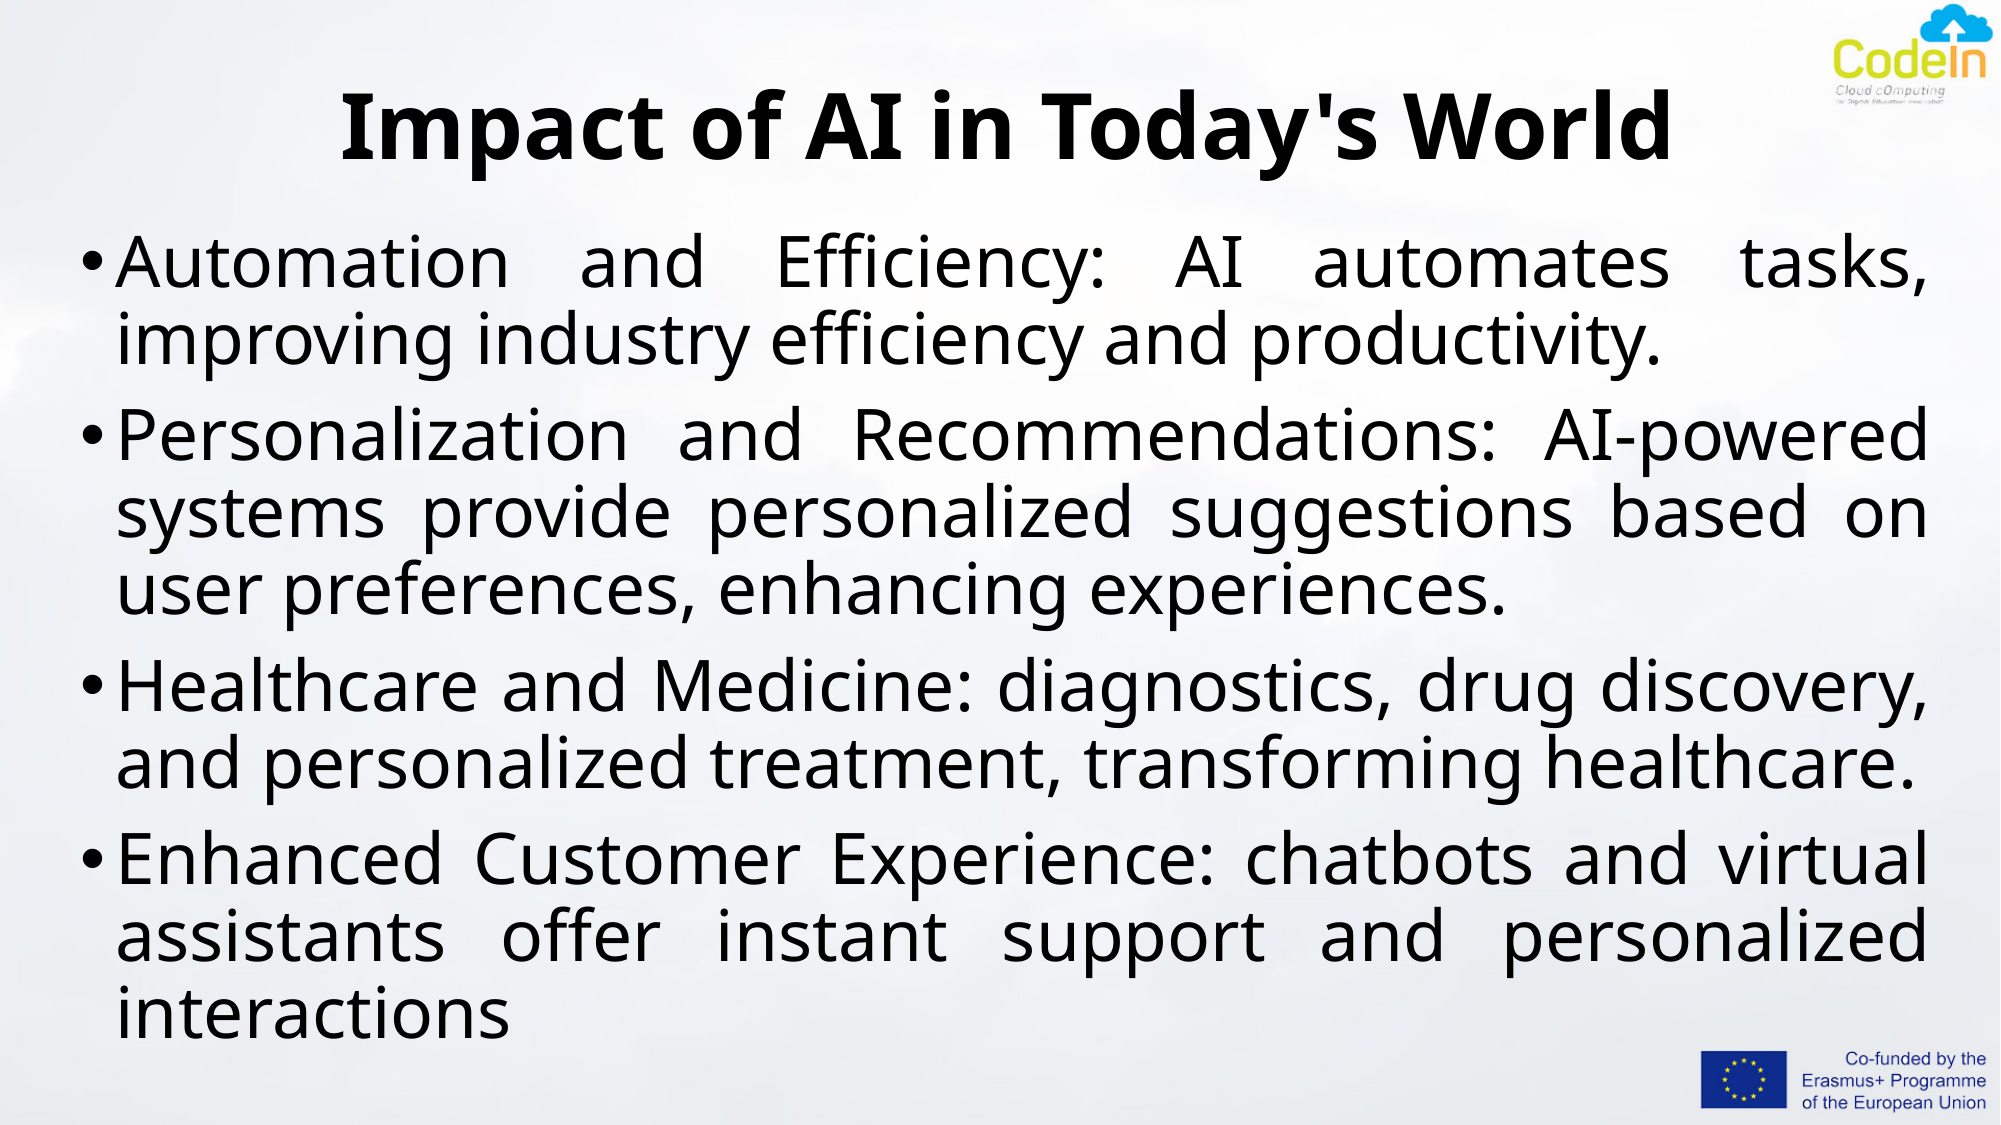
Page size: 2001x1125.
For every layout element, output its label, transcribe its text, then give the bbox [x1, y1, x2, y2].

picture [0, 0, 2001, 1125]
list Automation and Efficiency: AI automates tasks, improving industry efficiency and productivity. Personalization and Recommendations: AI-powered systems provide personalized suggestions based on user preferences, enhancing experiences. Healthcare and Medicine: diagnostics, drug discovery, and personalized treatment, transforming healthcare. Enhanced Customer Experience: chatbots and virtual assistants offer instant support and personalized interactions [65, 218, 1947, 1095]
title Impact of AI in Today's World [145, 21, 1871, 218]
